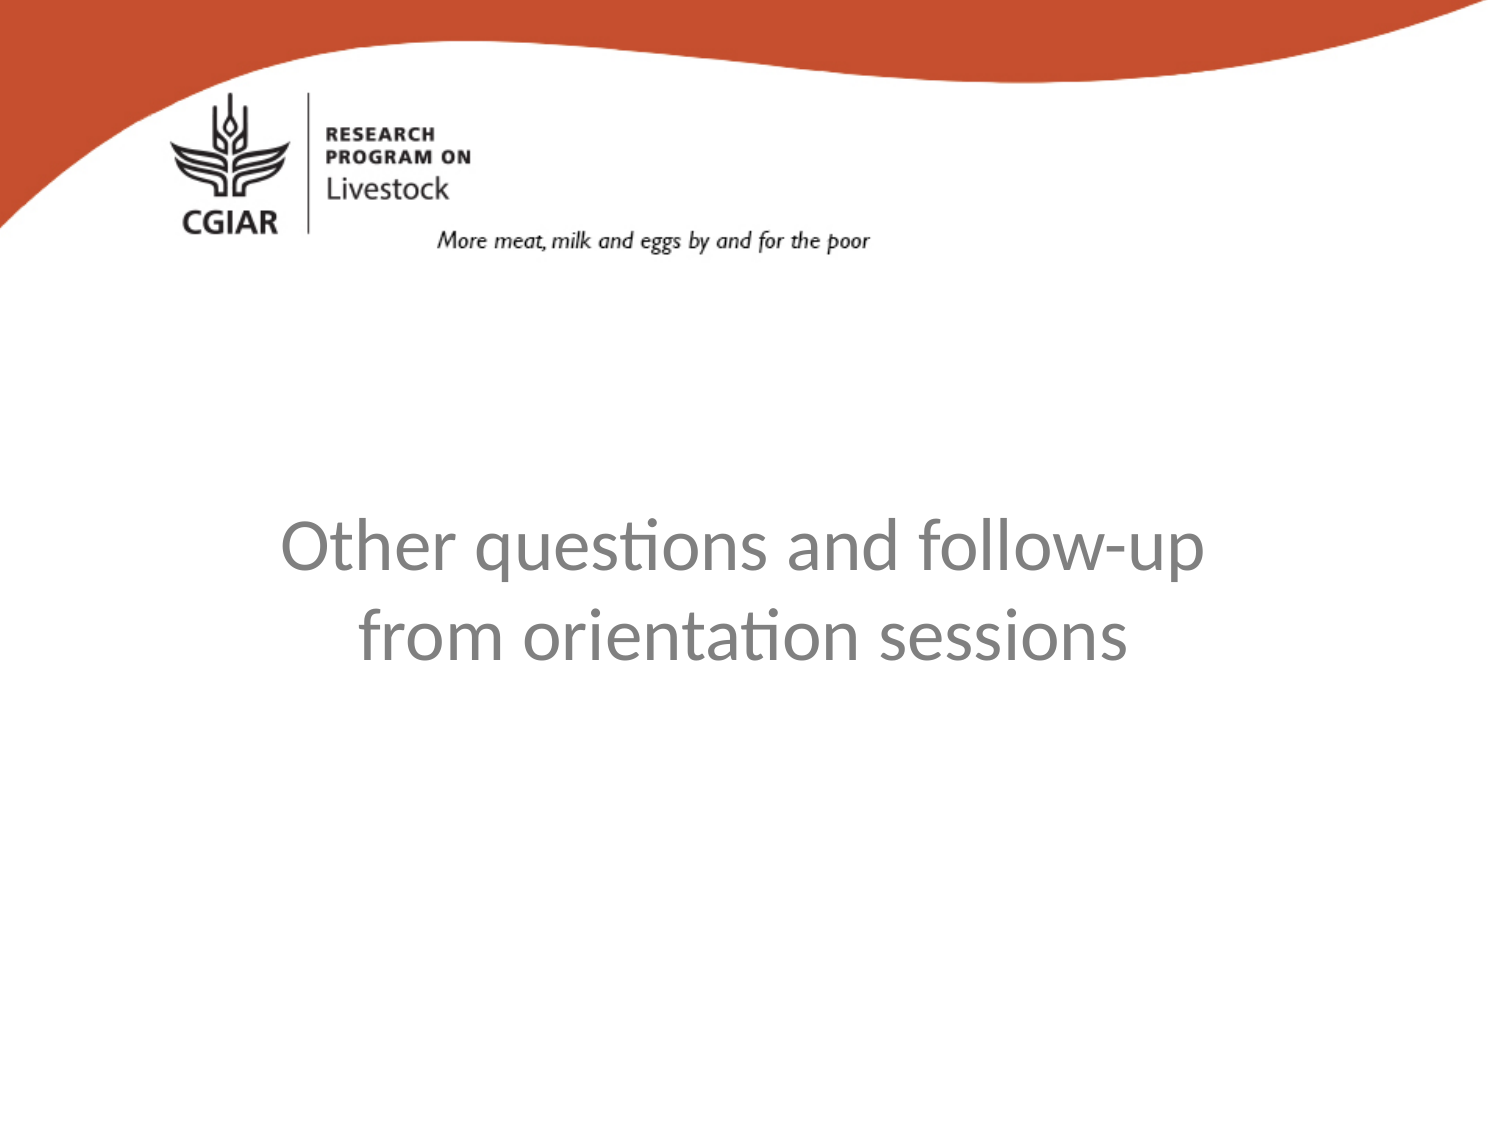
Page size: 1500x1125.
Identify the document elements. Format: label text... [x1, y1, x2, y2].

list Other questions and follow-up from orientation sessions [225, 487, 1263, 888]
picture [0, 0, 1500, 272]
